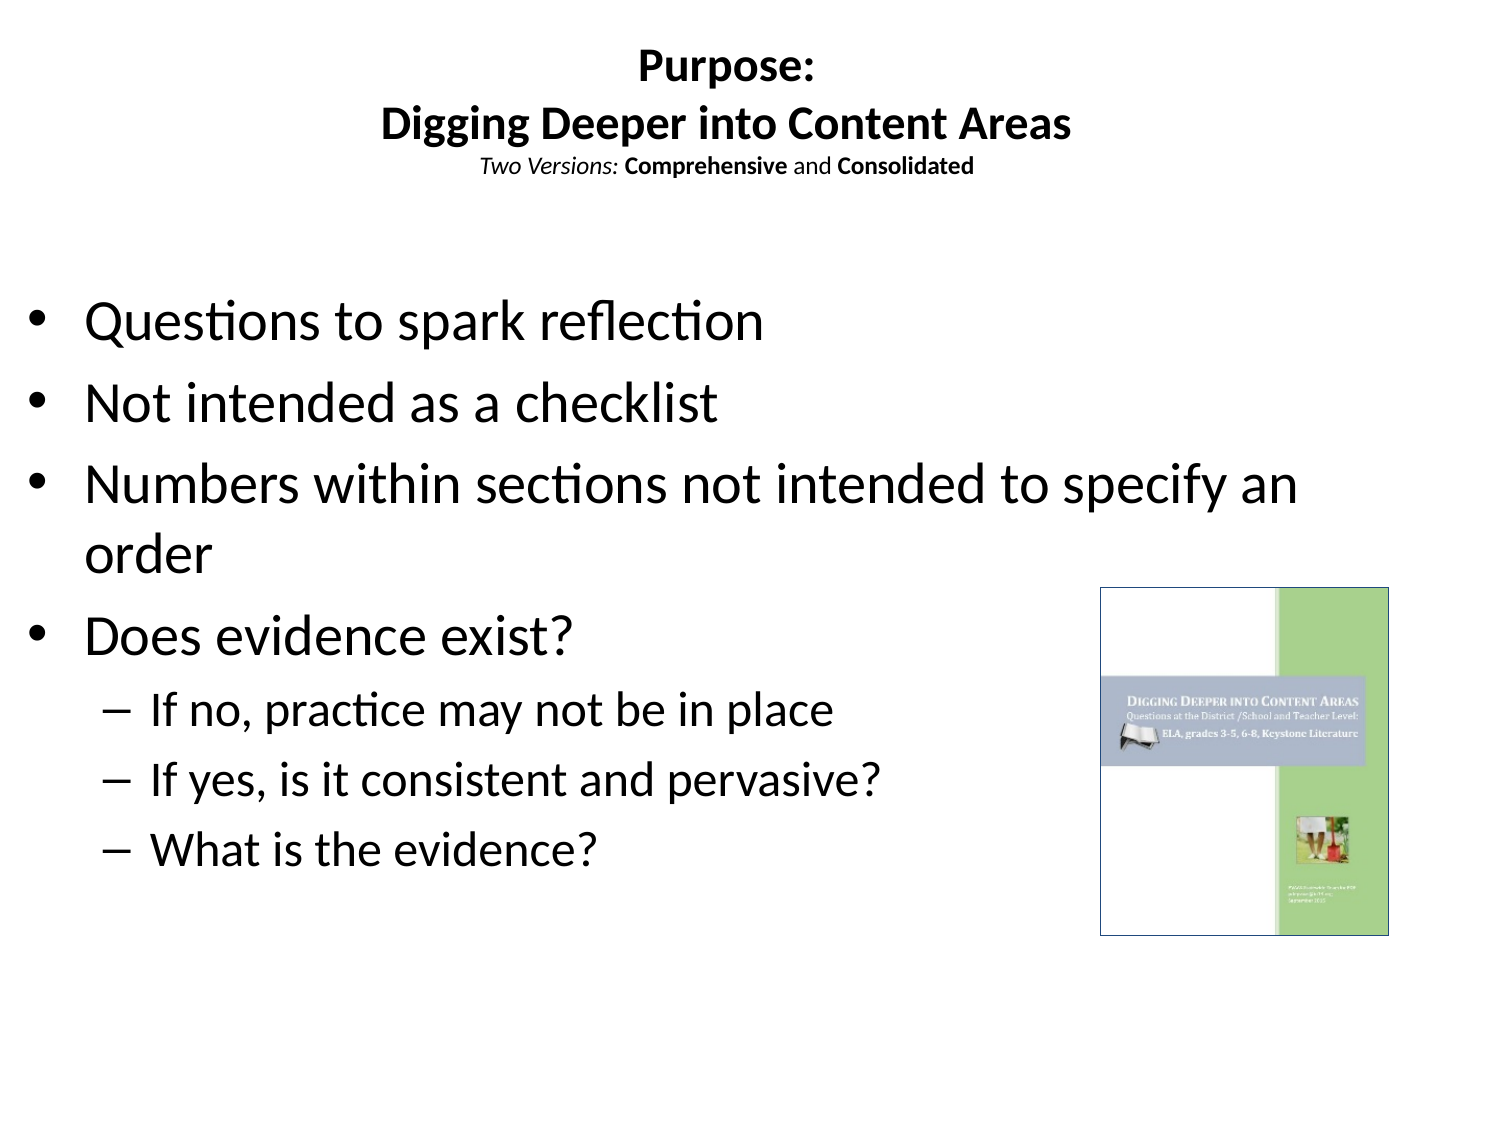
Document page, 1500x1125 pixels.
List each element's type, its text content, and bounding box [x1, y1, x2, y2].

list Questions to spark reflection Not intended as a checklist Numbers within sections not intended to specify an order Does evidence exist? If no, practice may not be in place If yes, is it consistent and pervasive? What is the evidence? [12, 275, 1361, 1018]
title Purpose: Digging Deeper into Content Areas Two Versions: Comprehensive and Consolidated [150, 24, 1304, 188]
picture [1099, 587, 1389, 937]
